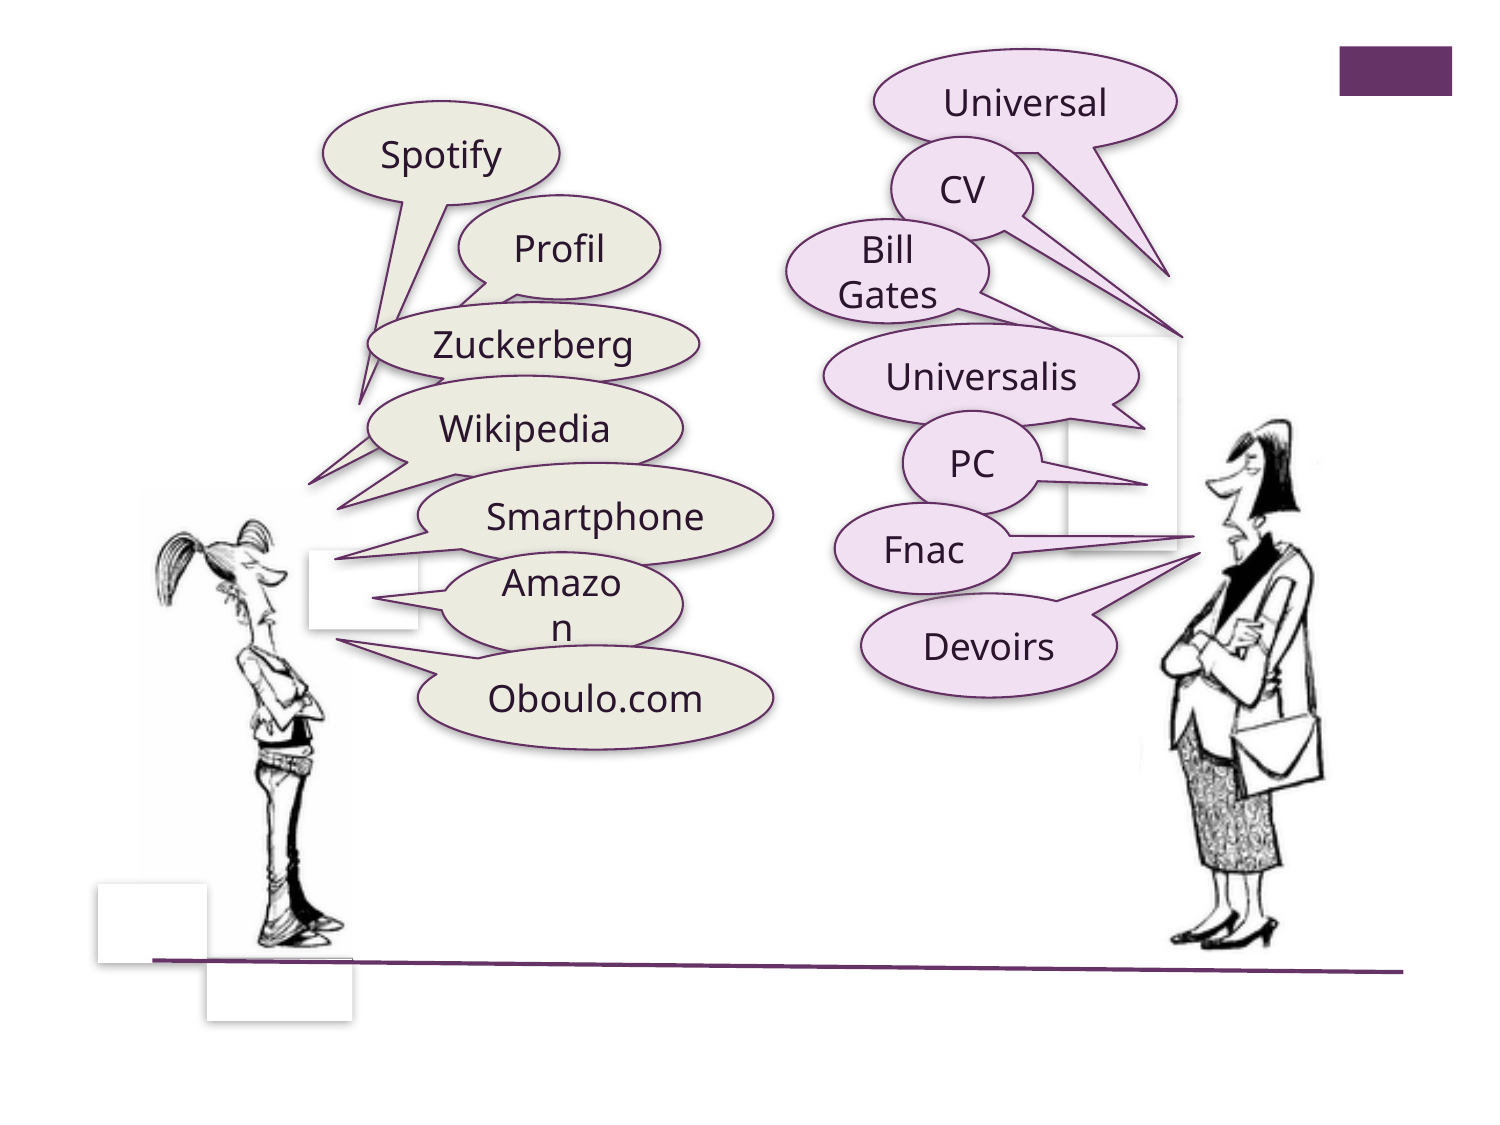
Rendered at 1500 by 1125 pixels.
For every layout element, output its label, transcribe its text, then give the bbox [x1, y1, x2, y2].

text_box Smartphone [425, 461, 775, 566]
text_box Zuckerberg [307, 441, 371, 486]
text_box Spotify [358, 363, 376, 406]
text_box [1067, 336, 1353, 957]
text_box Devoirs [860, 592, 1060, 699]
text_box Fnac [833, 501, 1060, 596]
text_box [97, 489, 419, 1022]
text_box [152, 959, 1404, 973]
text_box Spotify [321, 100, 561, 326]
text_box Universalis [822, 322, 1077, 427]
text_box Oboulo.com [426, 644, 775, 751]
text_box CV [890, 135, 1179, 333]
text_box Bill Gates [785, 218, 1052, 325]
text_box Zuckerberg [366, 301, 701, 381]
text_box Profil [457, 194, 662, 302]
text_box PC [901, 409, 1060, 514]
text_box Amazon [426, 551, 684, 650]
text_box Universal [872, 47, 1178, 278]
text_box Wikipedia [366, 374, 685, 487]
